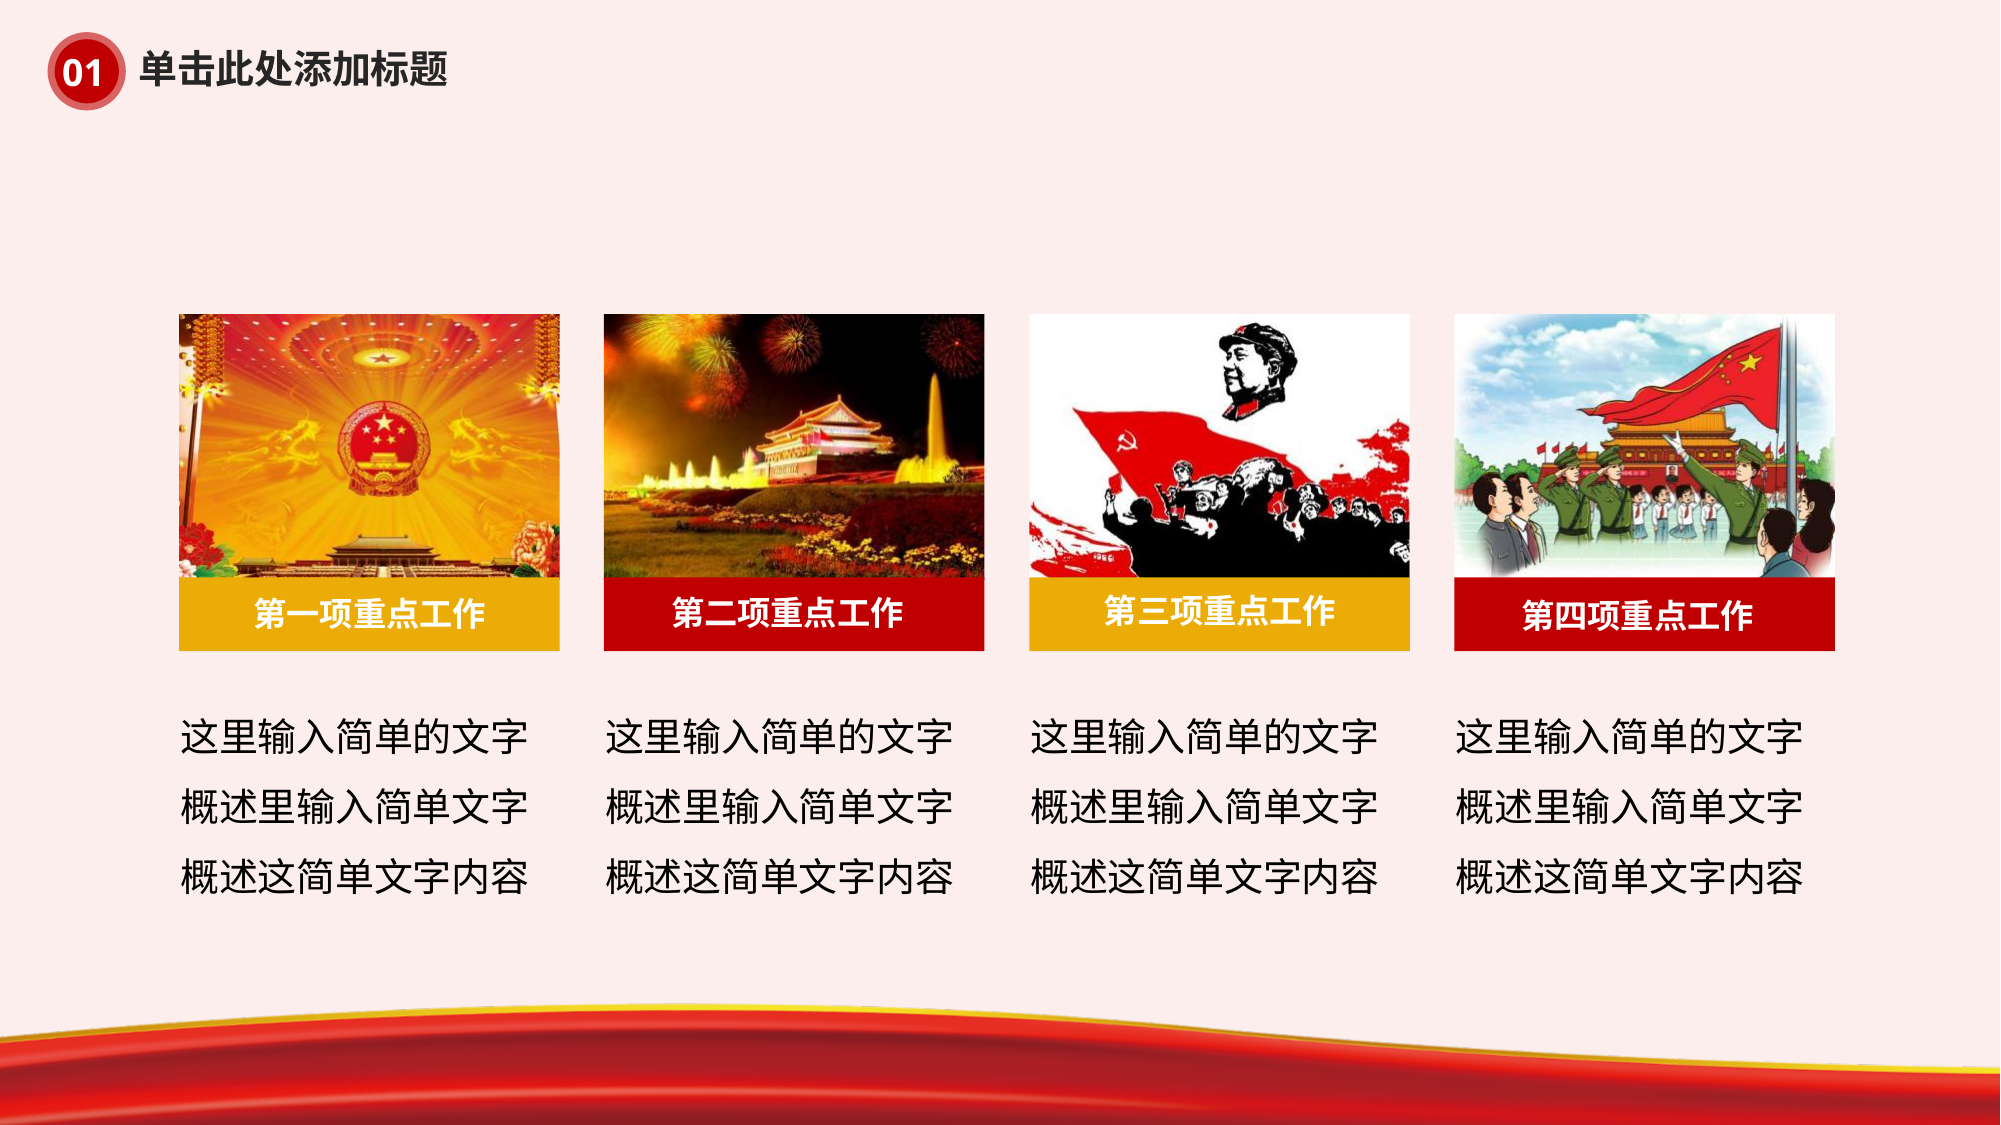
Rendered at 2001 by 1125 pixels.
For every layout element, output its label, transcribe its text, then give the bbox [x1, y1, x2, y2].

picture [0, 931, 2000, 1125]
text_box 单击此处添加标题 [123, 36, 482, 99]
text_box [1454, 577, 1835, 652]
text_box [603, 577, 985, 652]
text_box [61, 101, 113, 111]
text_box [61, 32, 112, 41]
text_box [1028, 313, 1411, 580]
text_box 这里输入简单的文字概述里输入简单文字概述这简单文字内容 [589, 681, 1003, 907]
text_box 这里输入简单的文字概述里输入简单文字概述这简单文字内容 [1440, 681, 1854, 907]
text_box 01 [47, 41, 149, 101]
text_box 这里输入简单的文字概述里输入简单文字概述这简单文字内容 [1015, 681, 1429, 907]
text_box 这里输入简单的文字概述里输入简单文字概述这简单文字内容 [165, 681, 578, 907]
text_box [1029, 577, 1410, 652]
text_box [178, 313, 561, 580]
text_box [179, 577, 560, 652]
text_box [1453, 313, 1836, 580]
text_box [603, 313, 985, 577]
